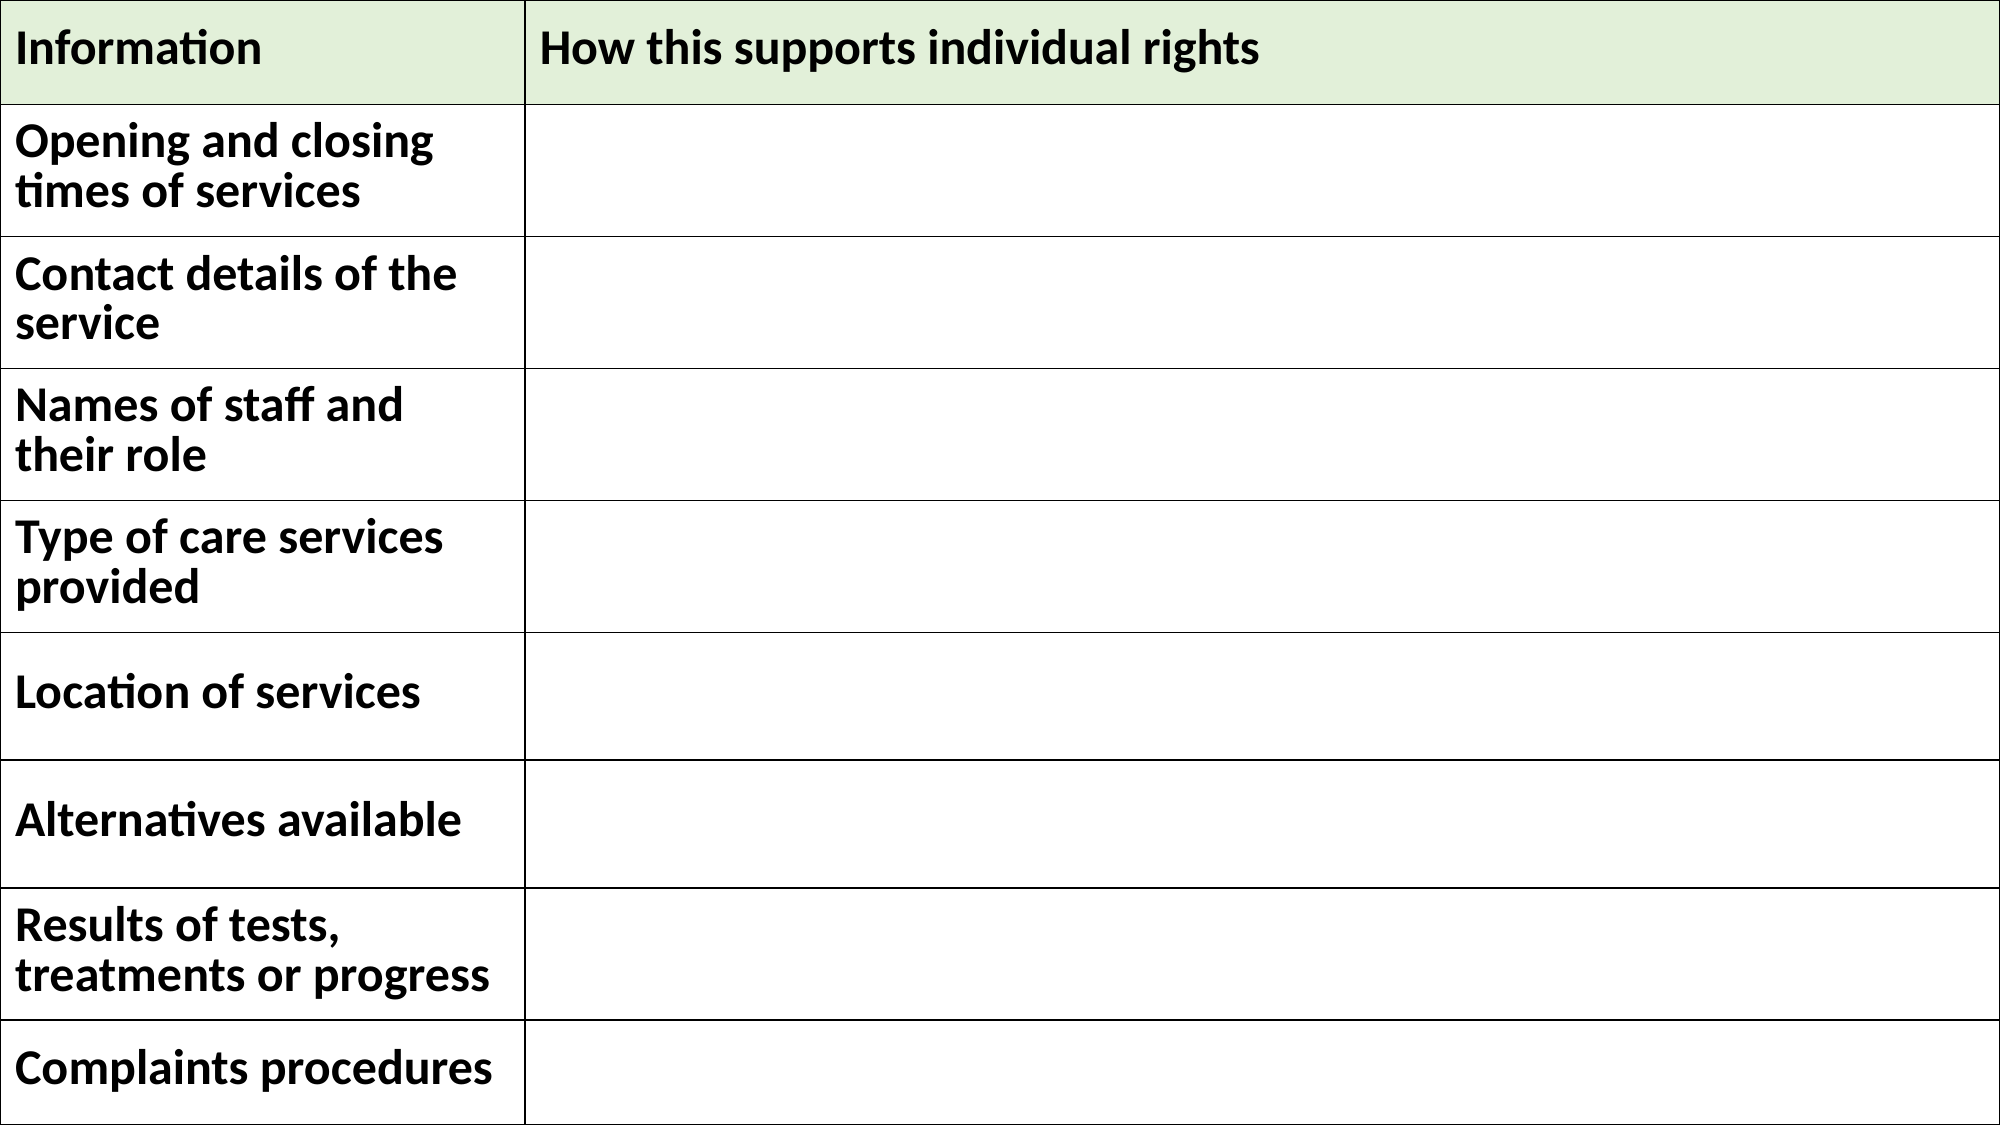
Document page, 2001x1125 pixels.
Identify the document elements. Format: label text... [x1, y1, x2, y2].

table_header Information [1, 1, 524, 104]
table_cell Type of care services provided [1, 501, 524, 632]
table_cell [526, 1021, 1999, 1124]
table_header How this supports individual rights [526, 1, 1999, 104]
table_cell [526, 761, 1999, 887]
table_cell Names of staff and their role [1, 369, 524, 500]
table_cell Opening and closing times of services [1, 105, 524, 236]
table_cell [526, 501, 1999, 632]
table_cell [526, 889, 1999, 1019]
table_cell [526, 105, 1999, 236]
table_cell Complaints procedures [1, 1021, 524, 1124]
table_cell Results of tests, treatments or progress [1, 889, 524, 1019]
table_cell Alternatives available [1, 761, 524, 887]
table_cell Location of services [1, 633, 524, 759]
table_cell [526, 369, 1999, 500]
table_cell [526, 633, 1999, 759]
table_cell [526, 237, 1999, 368]
table_cell Contact details of the service [1, 237, 524, 368]
